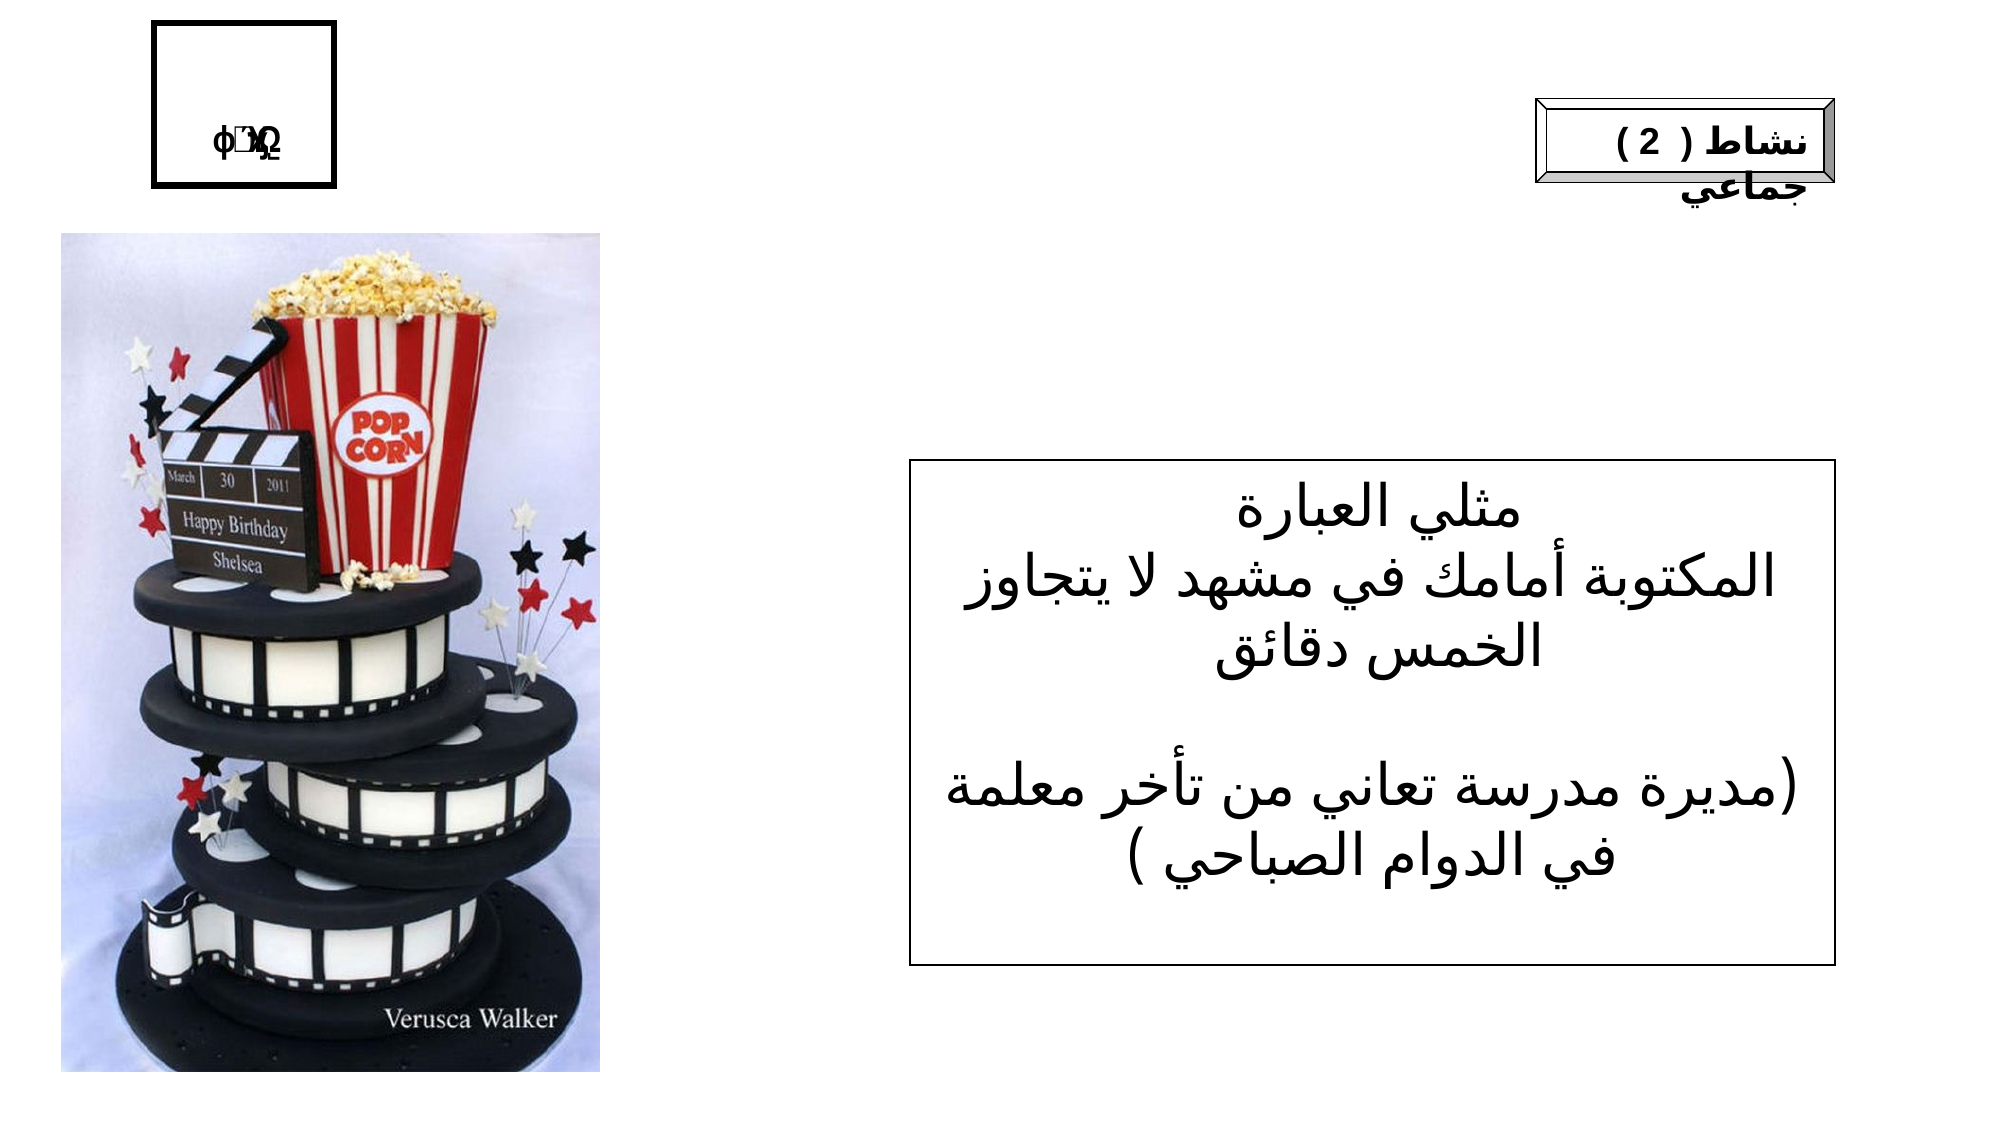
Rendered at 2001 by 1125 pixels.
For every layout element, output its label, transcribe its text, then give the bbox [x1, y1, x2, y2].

picture [61, 233, 600, 1072]
picture [157, 26, 331, 183]
text_box نشاط ( 2 ) جماعي [1536, 98, 1835, 183]
text_box مثلي العبارة المكتوبة أمامك في مشهد لا يتجاوز الخمس دقائق (مديرة مدرسة تعاني من تأخر معلمة في الدوام الصباحي ) [909, 459, 1836, 966]
